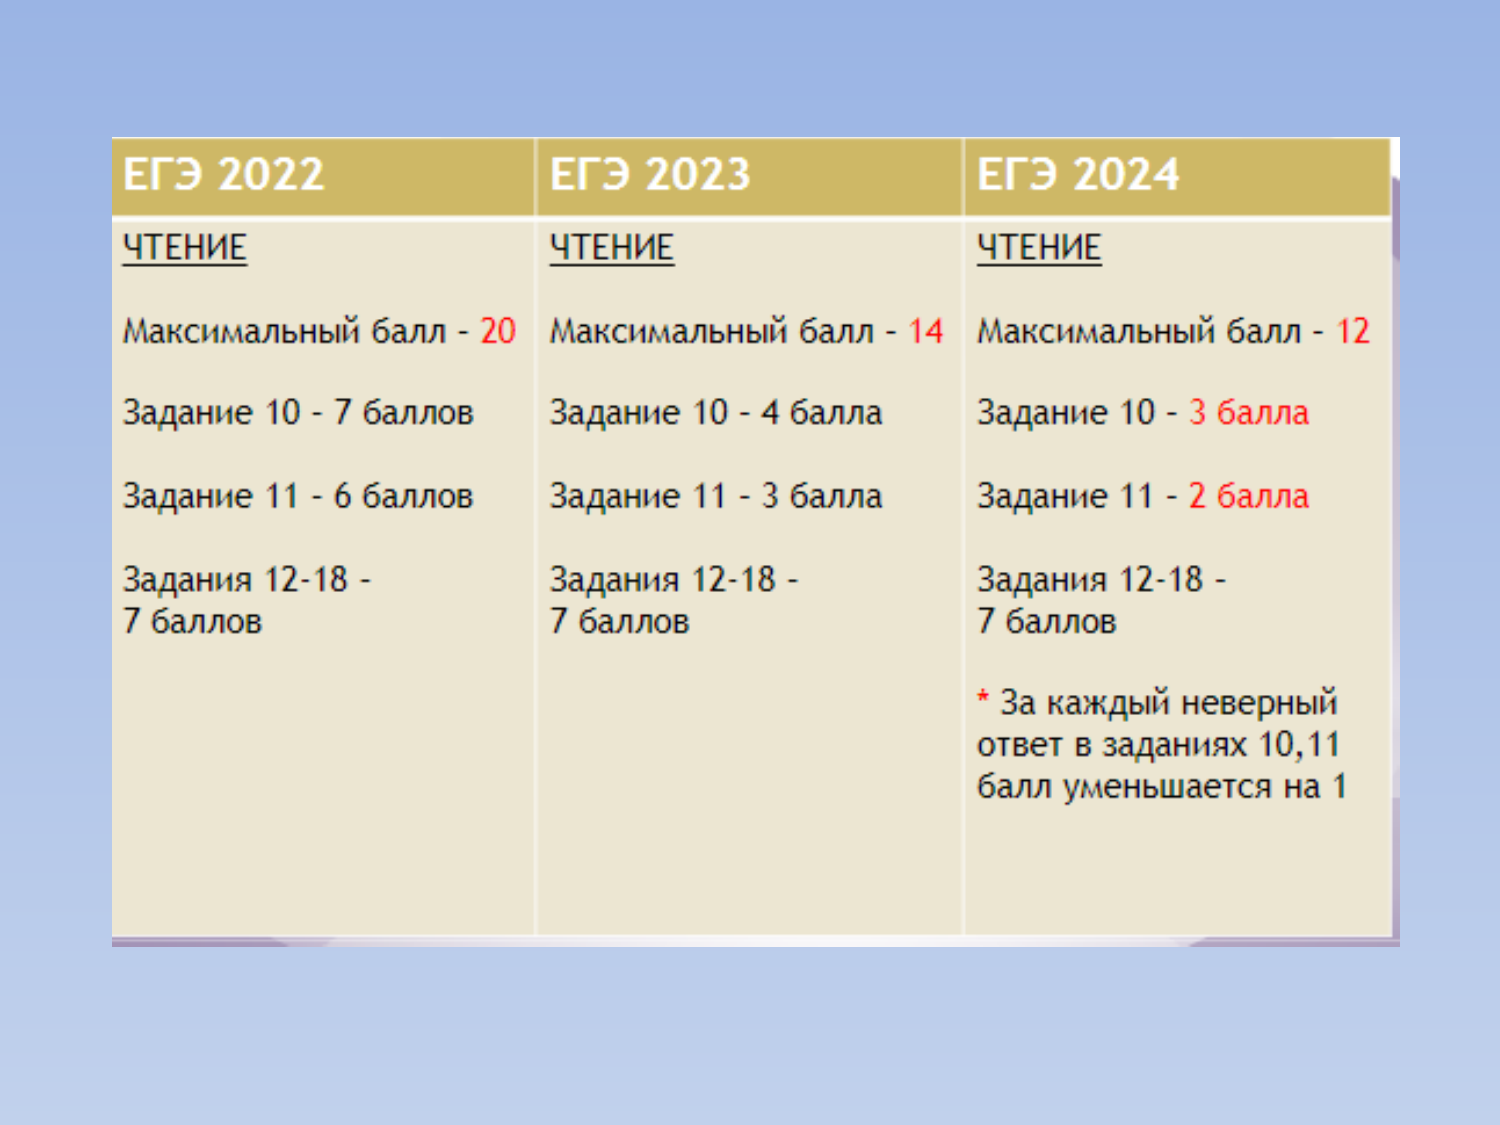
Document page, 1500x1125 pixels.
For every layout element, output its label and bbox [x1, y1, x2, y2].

list [75, 262, 1425, 1005]
picture [111, 136, 1400, 948]
